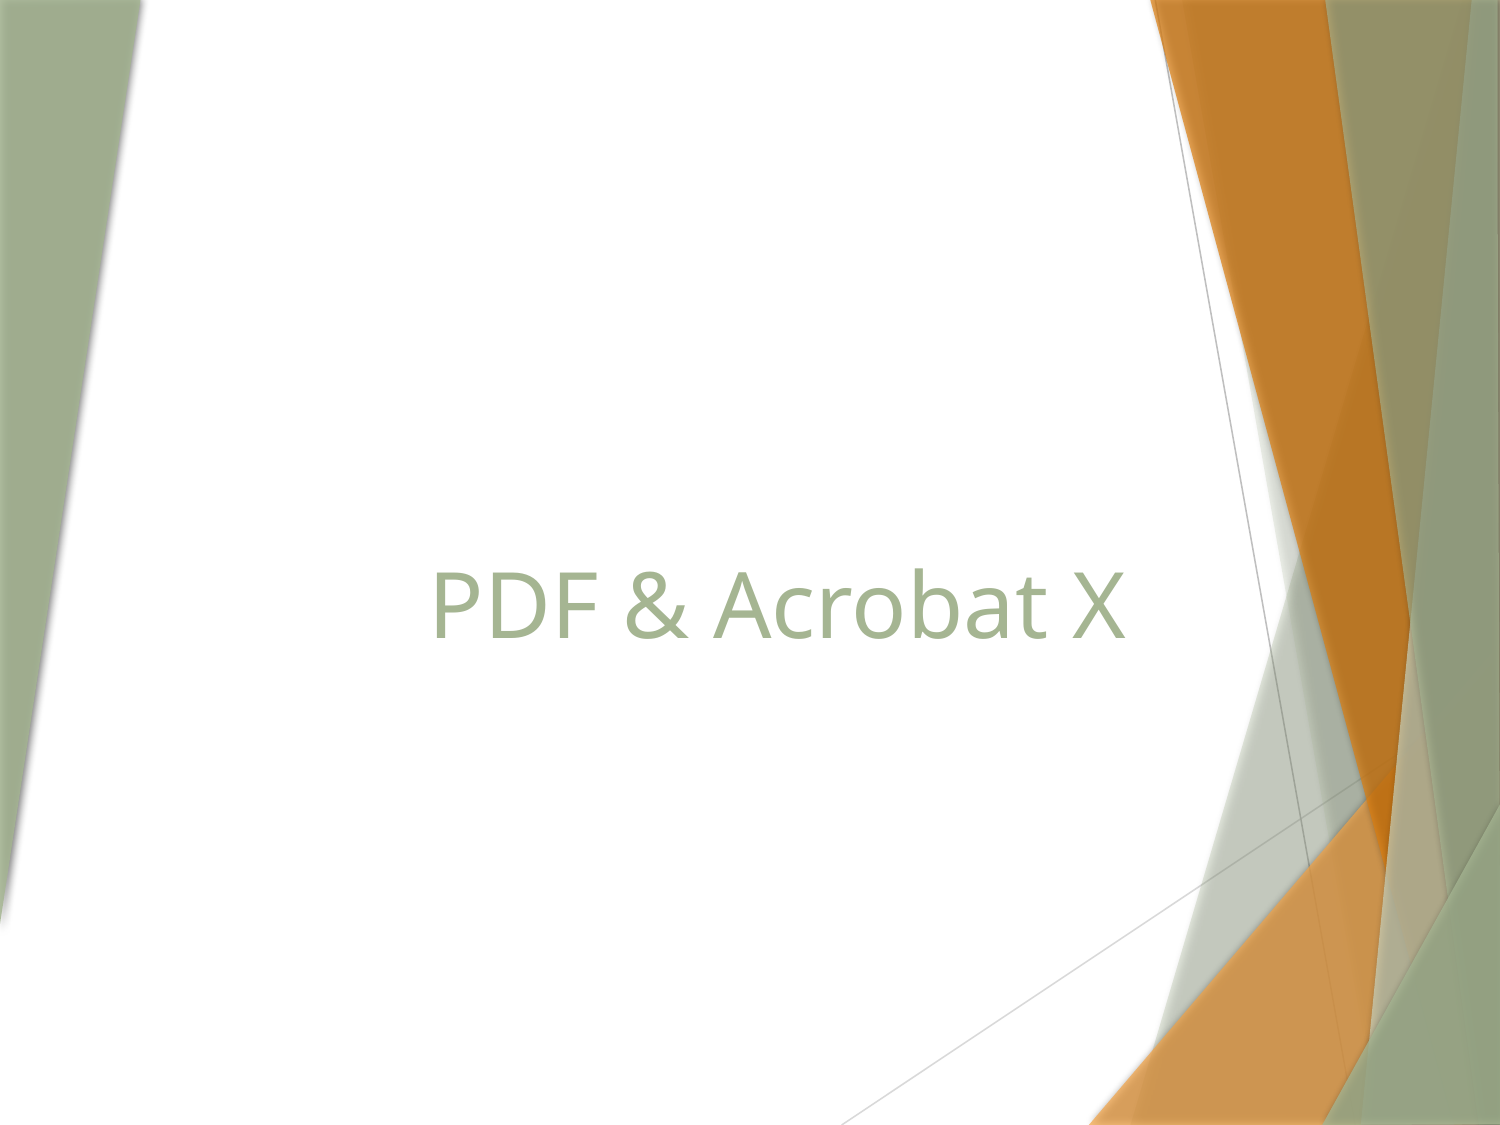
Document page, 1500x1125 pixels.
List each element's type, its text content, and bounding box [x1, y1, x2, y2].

title PDF & Acrobat X [185, 394, 1142, 665]
